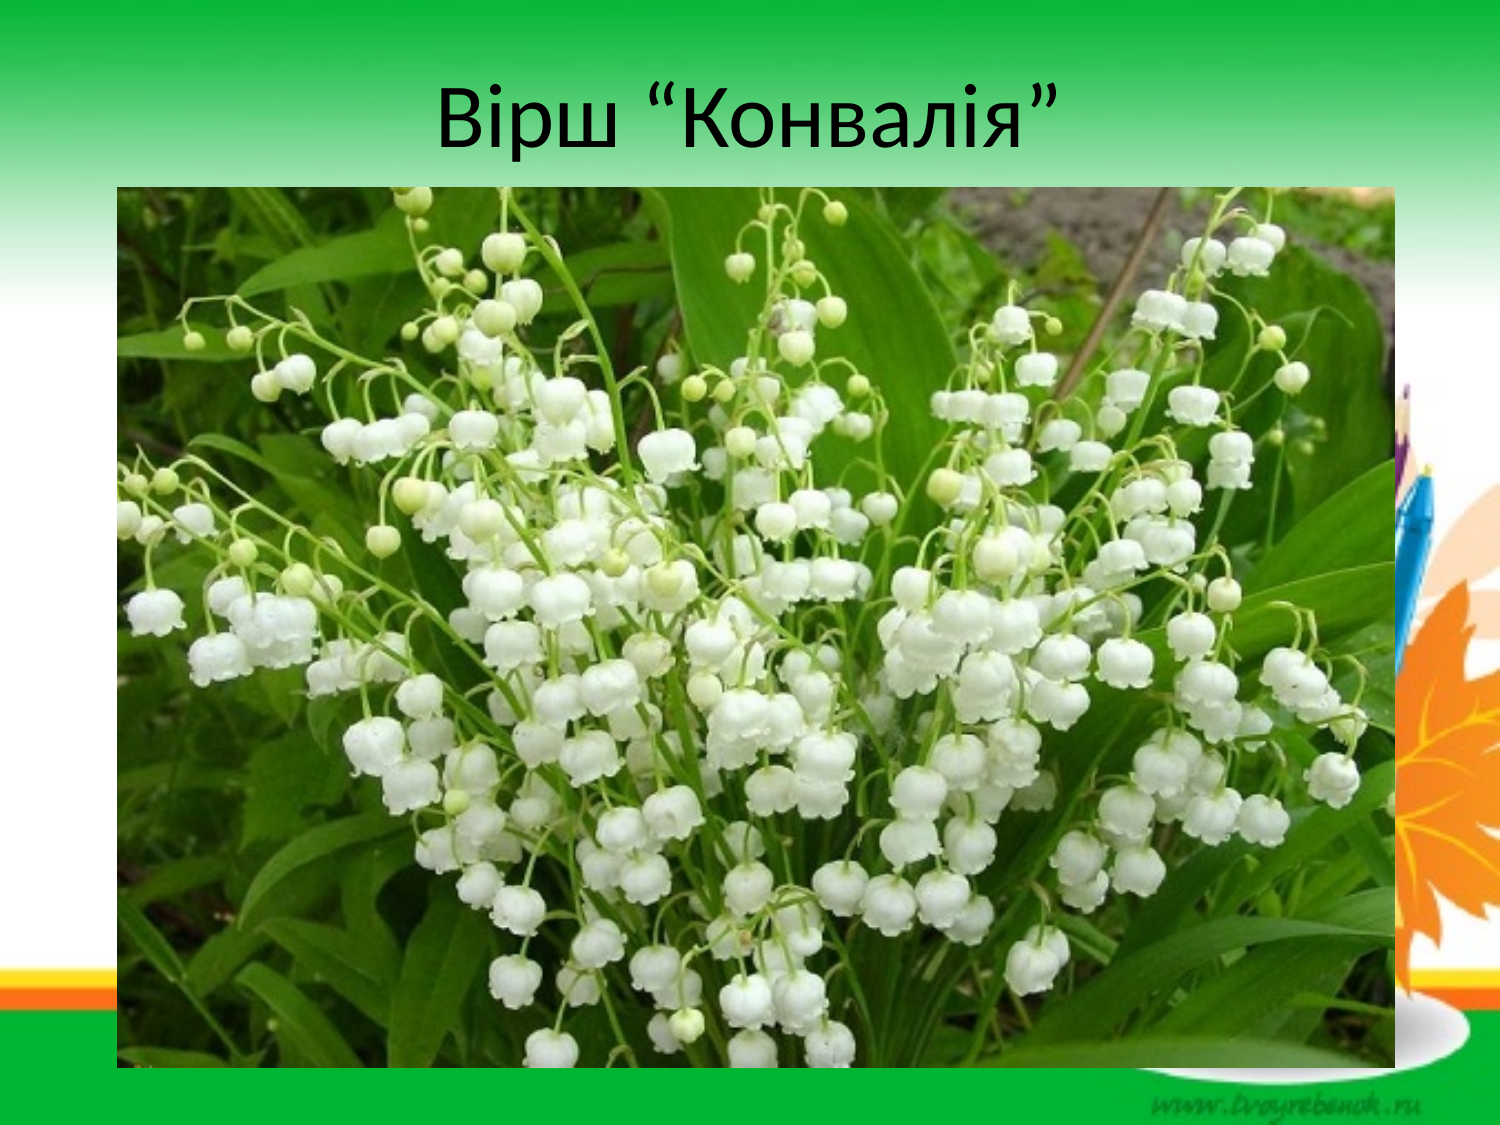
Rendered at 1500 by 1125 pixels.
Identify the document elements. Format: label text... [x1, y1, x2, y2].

title Вірш “Конвалія” [75, 45, 1425, 176]
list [116, 187, 1395, 1069]
picture [0, 0, 1500, 1125]
